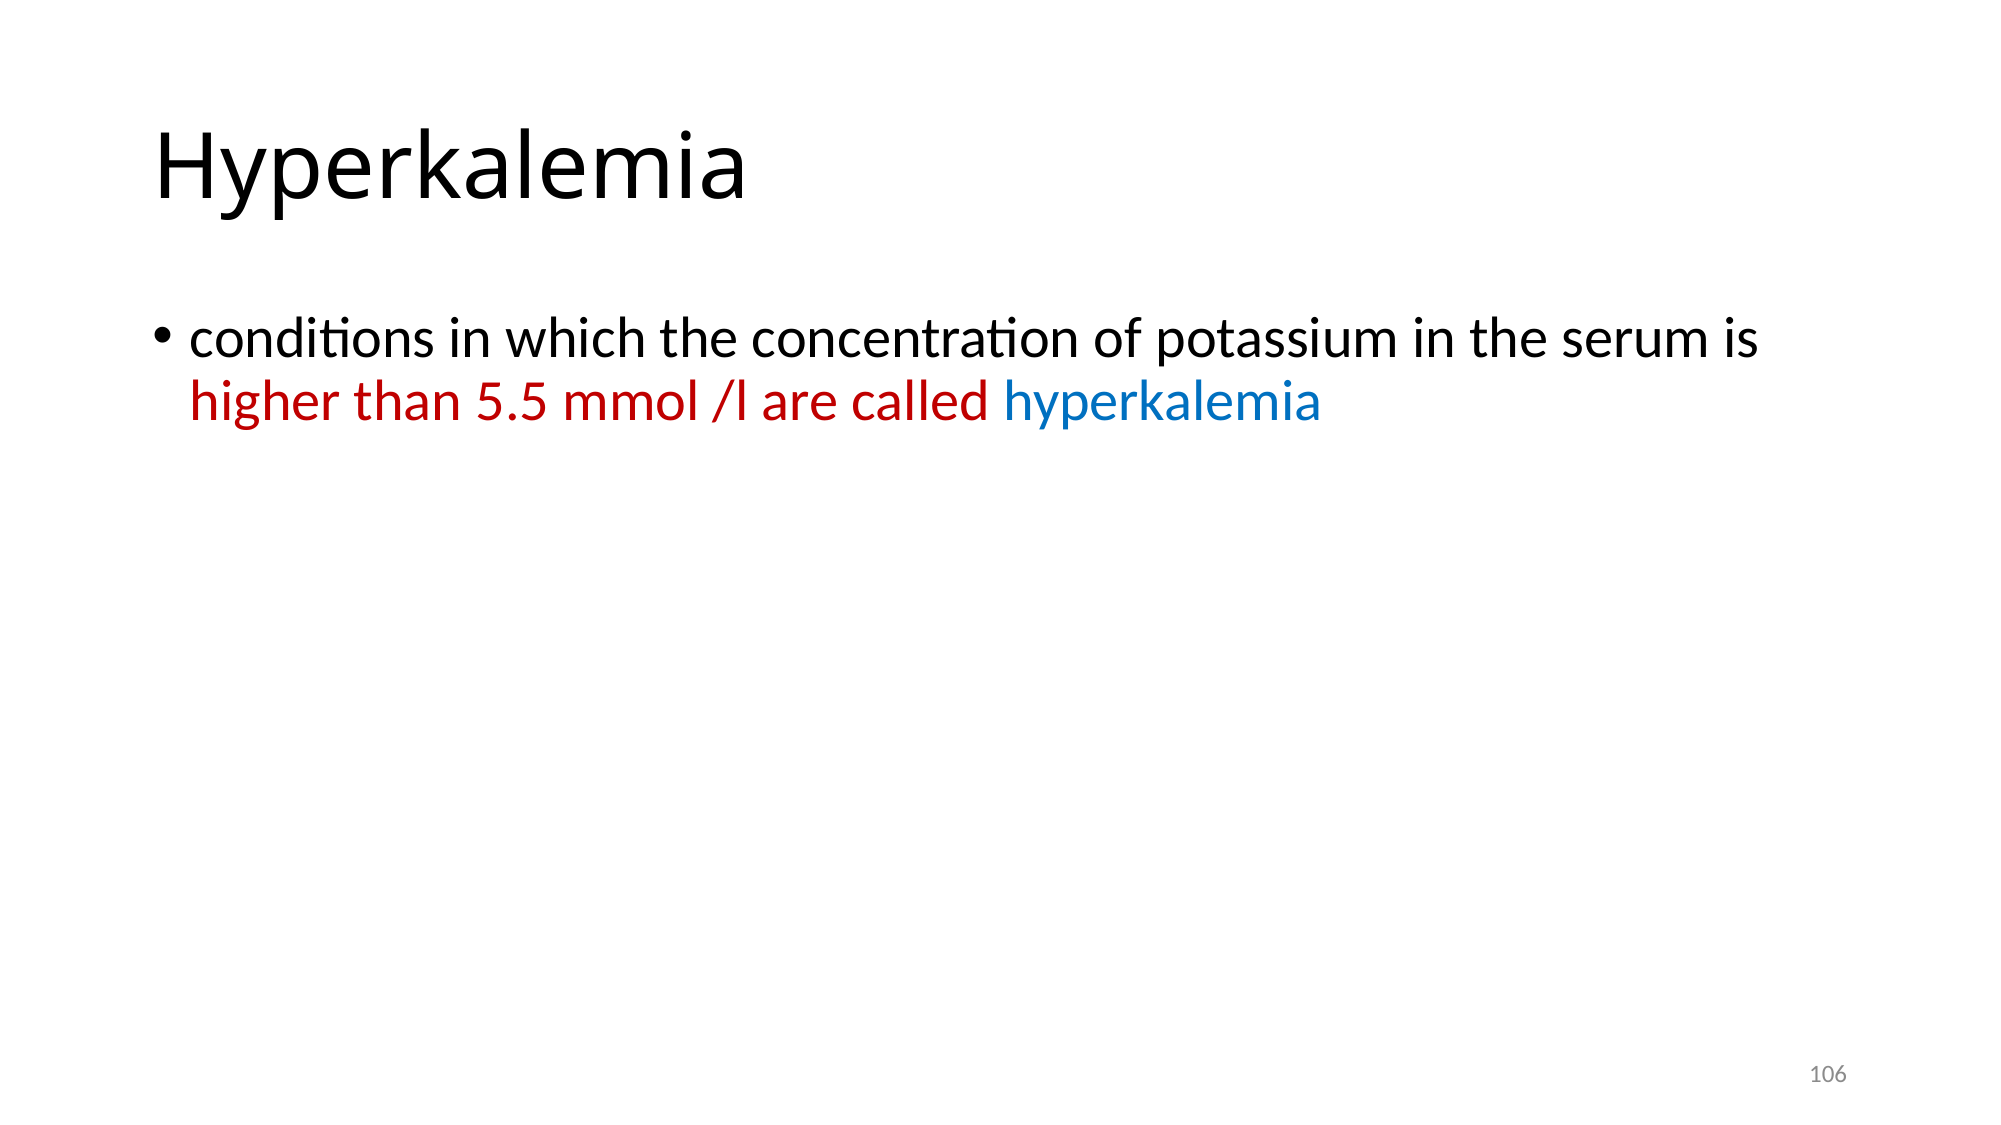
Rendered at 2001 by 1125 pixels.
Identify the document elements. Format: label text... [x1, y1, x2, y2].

title Hyperkalemia [137, 59, 1863, 278]
slide_number 106 [1412, 1042, 1863, 1103]
list conditions in which the concentration of potassium in the serum is higher than 5.5 mmol /l are called hyperkalemia [137, 299, 1863, 1014]
